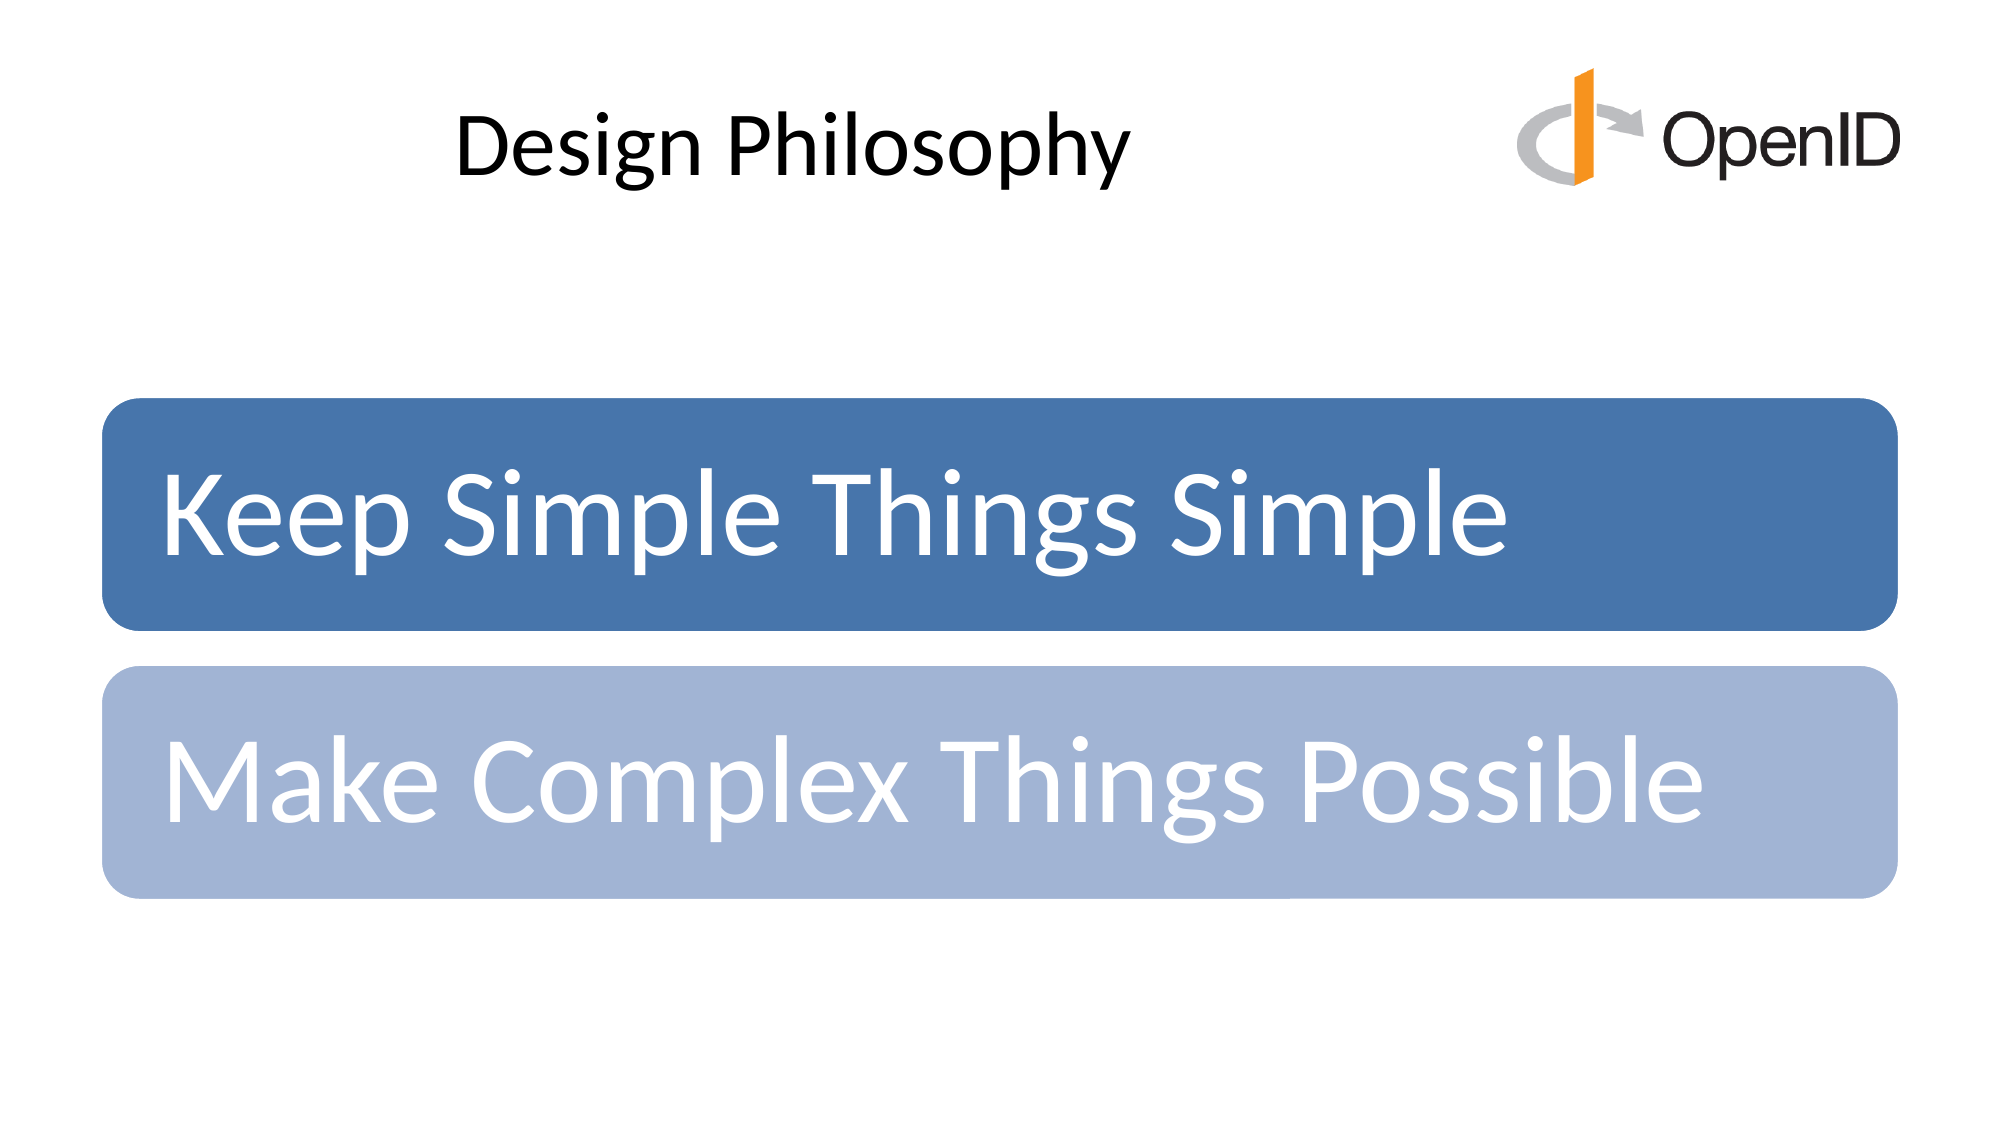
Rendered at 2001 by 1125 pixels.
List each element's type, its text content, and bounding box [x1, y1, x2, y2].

title Design Philosophy [99, 45, 1487, 233]
picture [1486, 44, 1936, 224]
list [99, 262, 1901, 1035]
